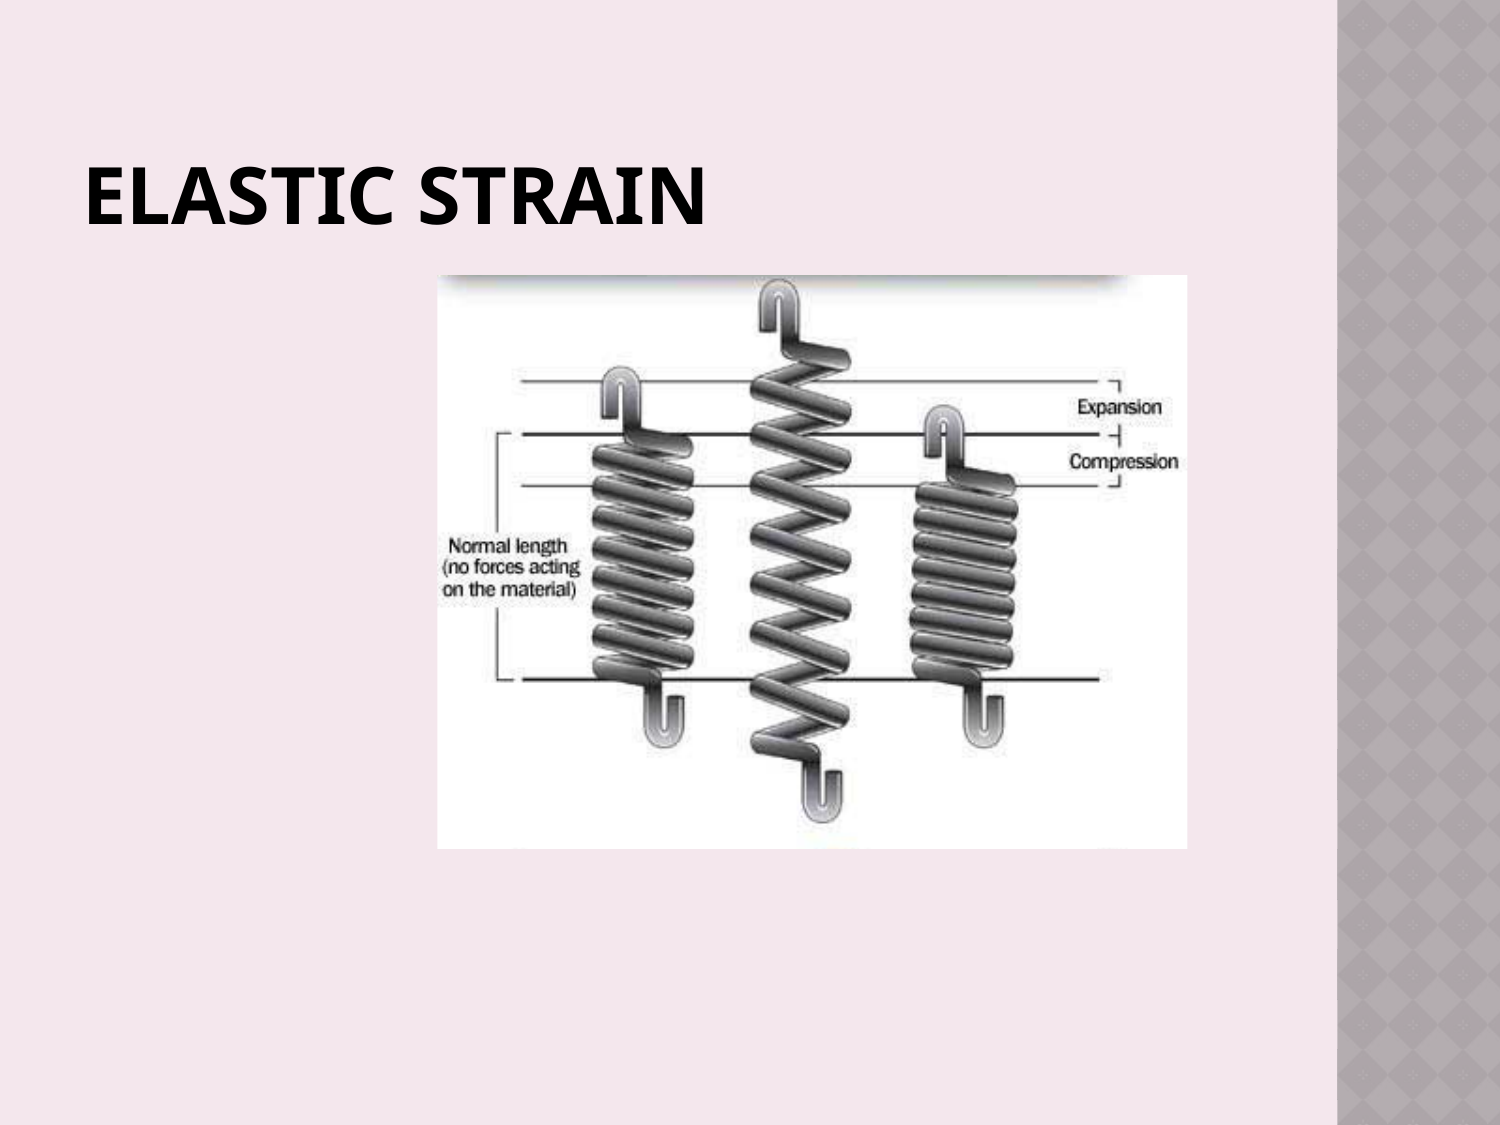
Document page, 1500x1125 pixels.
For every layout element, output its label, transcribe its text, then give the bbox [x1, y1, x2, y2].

title Elastic Strain [75, 52, 1263, 240]
picture [436, 274, 1188, 849]
